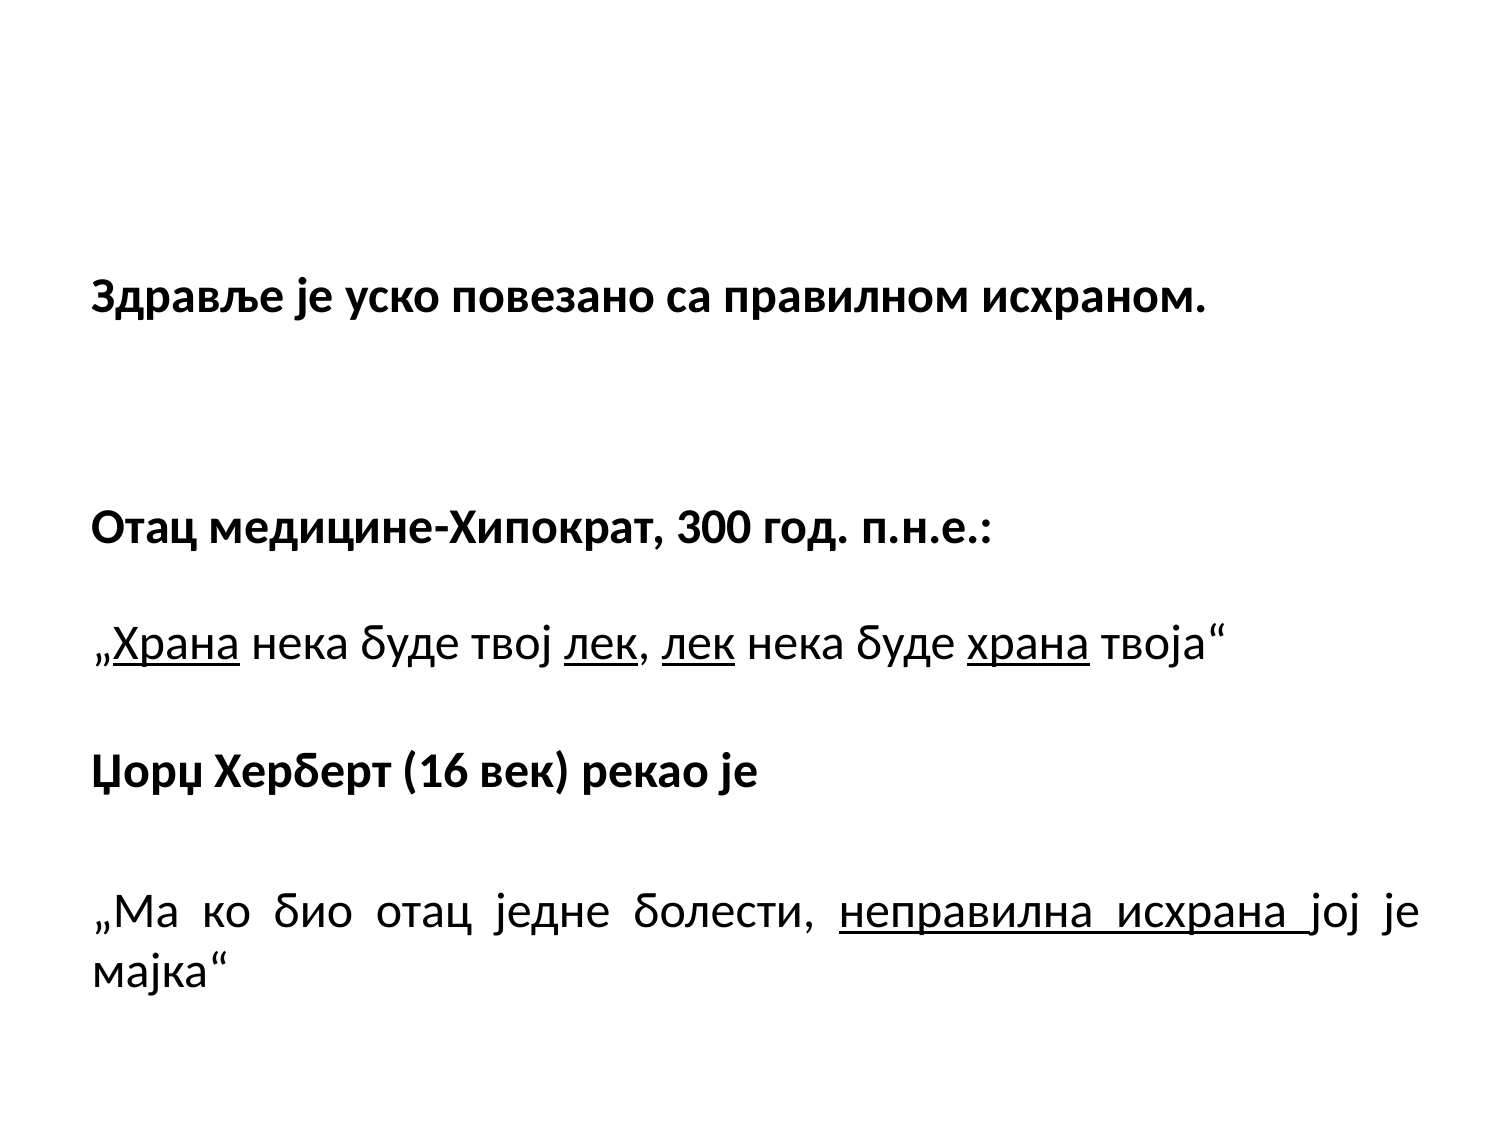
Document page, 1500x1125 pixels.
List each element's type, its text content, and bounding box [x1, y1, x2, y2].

subtitle Здравље је уско повезано са правилном исхраном. Отац медицине-Хипократ, 300 год. п.н.е.: „Храна нека буде твој лек, лек нека буде храна твоја“ Џорџ Херберт (16 век) рекао је „Ма ко био отац једне болести, неправилна исхрана јој је мајка“ [76, 196, 1436, 1024]
